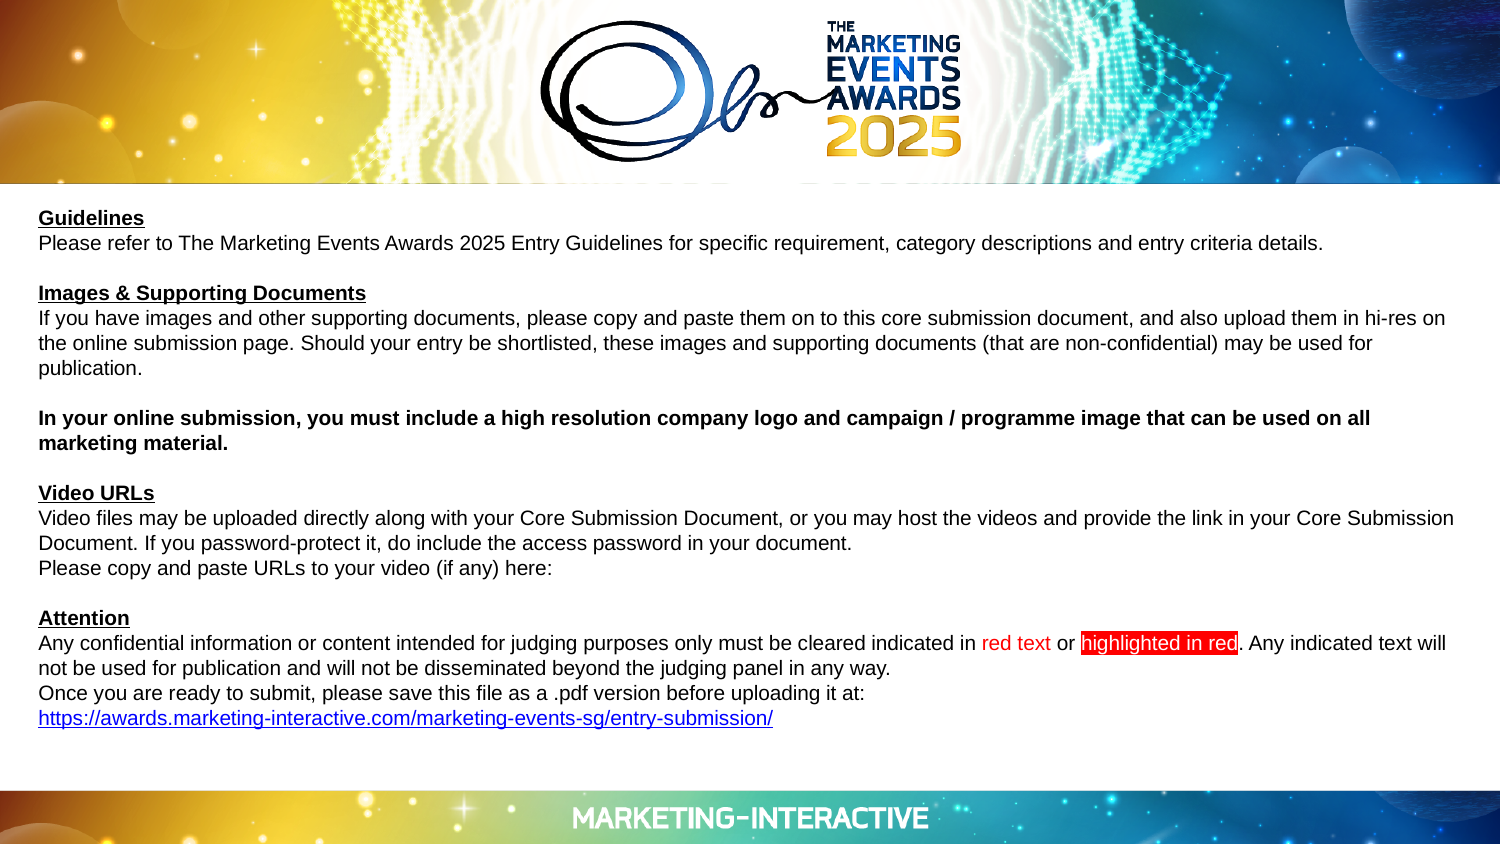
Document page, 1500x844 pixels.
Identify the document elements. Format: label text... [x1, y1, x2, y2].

text_box Guidelines Please refer to The Marketing Events Awards 2025 Entry Guidelines for specific requirement, category descriptions and entry criteria details. Images & Supporting Documents If you have images and other supporting documents, please copy and paste them on to this core submission document, and also upload them in hi-res on the online submission page. Should your entry be shortlisted, these images and supporting documents (that are non-confidential) may be used for publication. In your online submission, you must include a high resolution company logo and campaign / programme image that can be used on all marketing material. Video URLs Video files may be uploaded directly along with your Core Submission Document, or you may host the videos and provide the link in your Core Submission Document. If you password-protect it, do include the access password in your document. Please copy and paste URLs to your video (if any) here: Attention Any confidential information or content intended for judging purposes only must be cleared indicated in red text or highlighted in red. Any indicated text will not be used for publication and will not be disseminated beyond the judging panel in any way. Once you are ready to submit, please save this file as a .pdf version before uploading it at: https://awards.marketing-interactive.com/marketing-events-sg/entry-submission/ [23, 197, 1477, 762]
picture [0, 0, 1500, 844]
